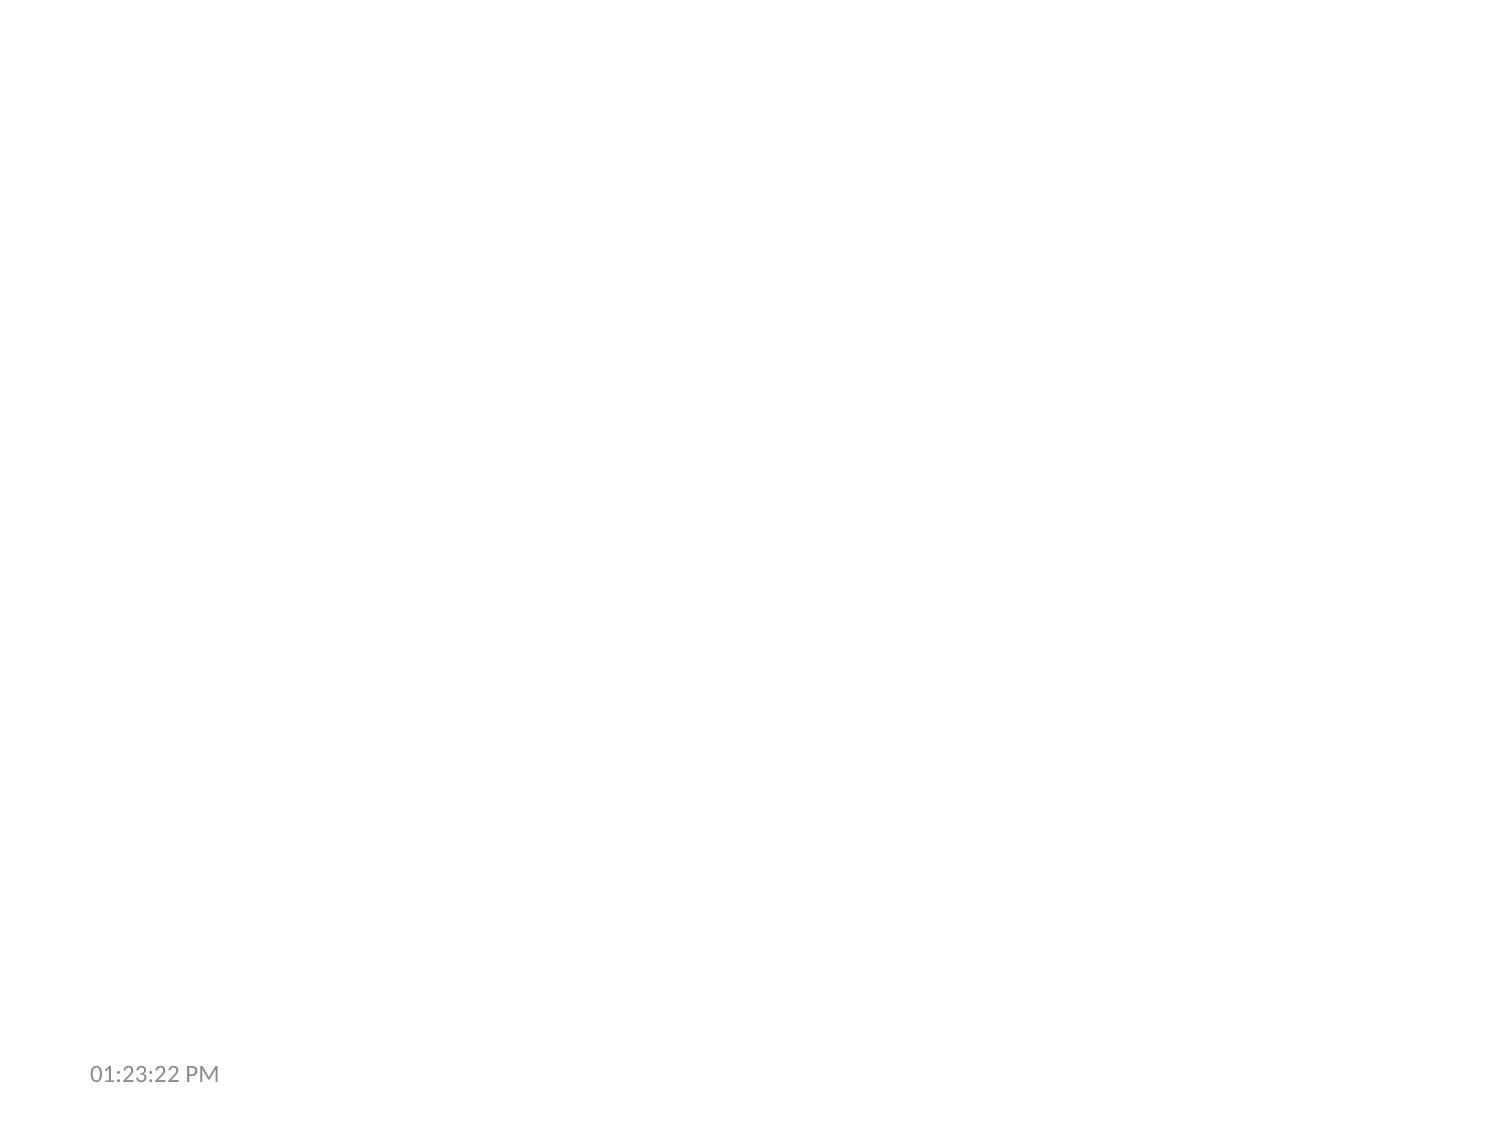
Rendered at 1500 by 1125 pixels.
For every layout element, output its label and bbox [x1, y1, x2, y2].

slide_number [75, 1042, 425, 1103]
